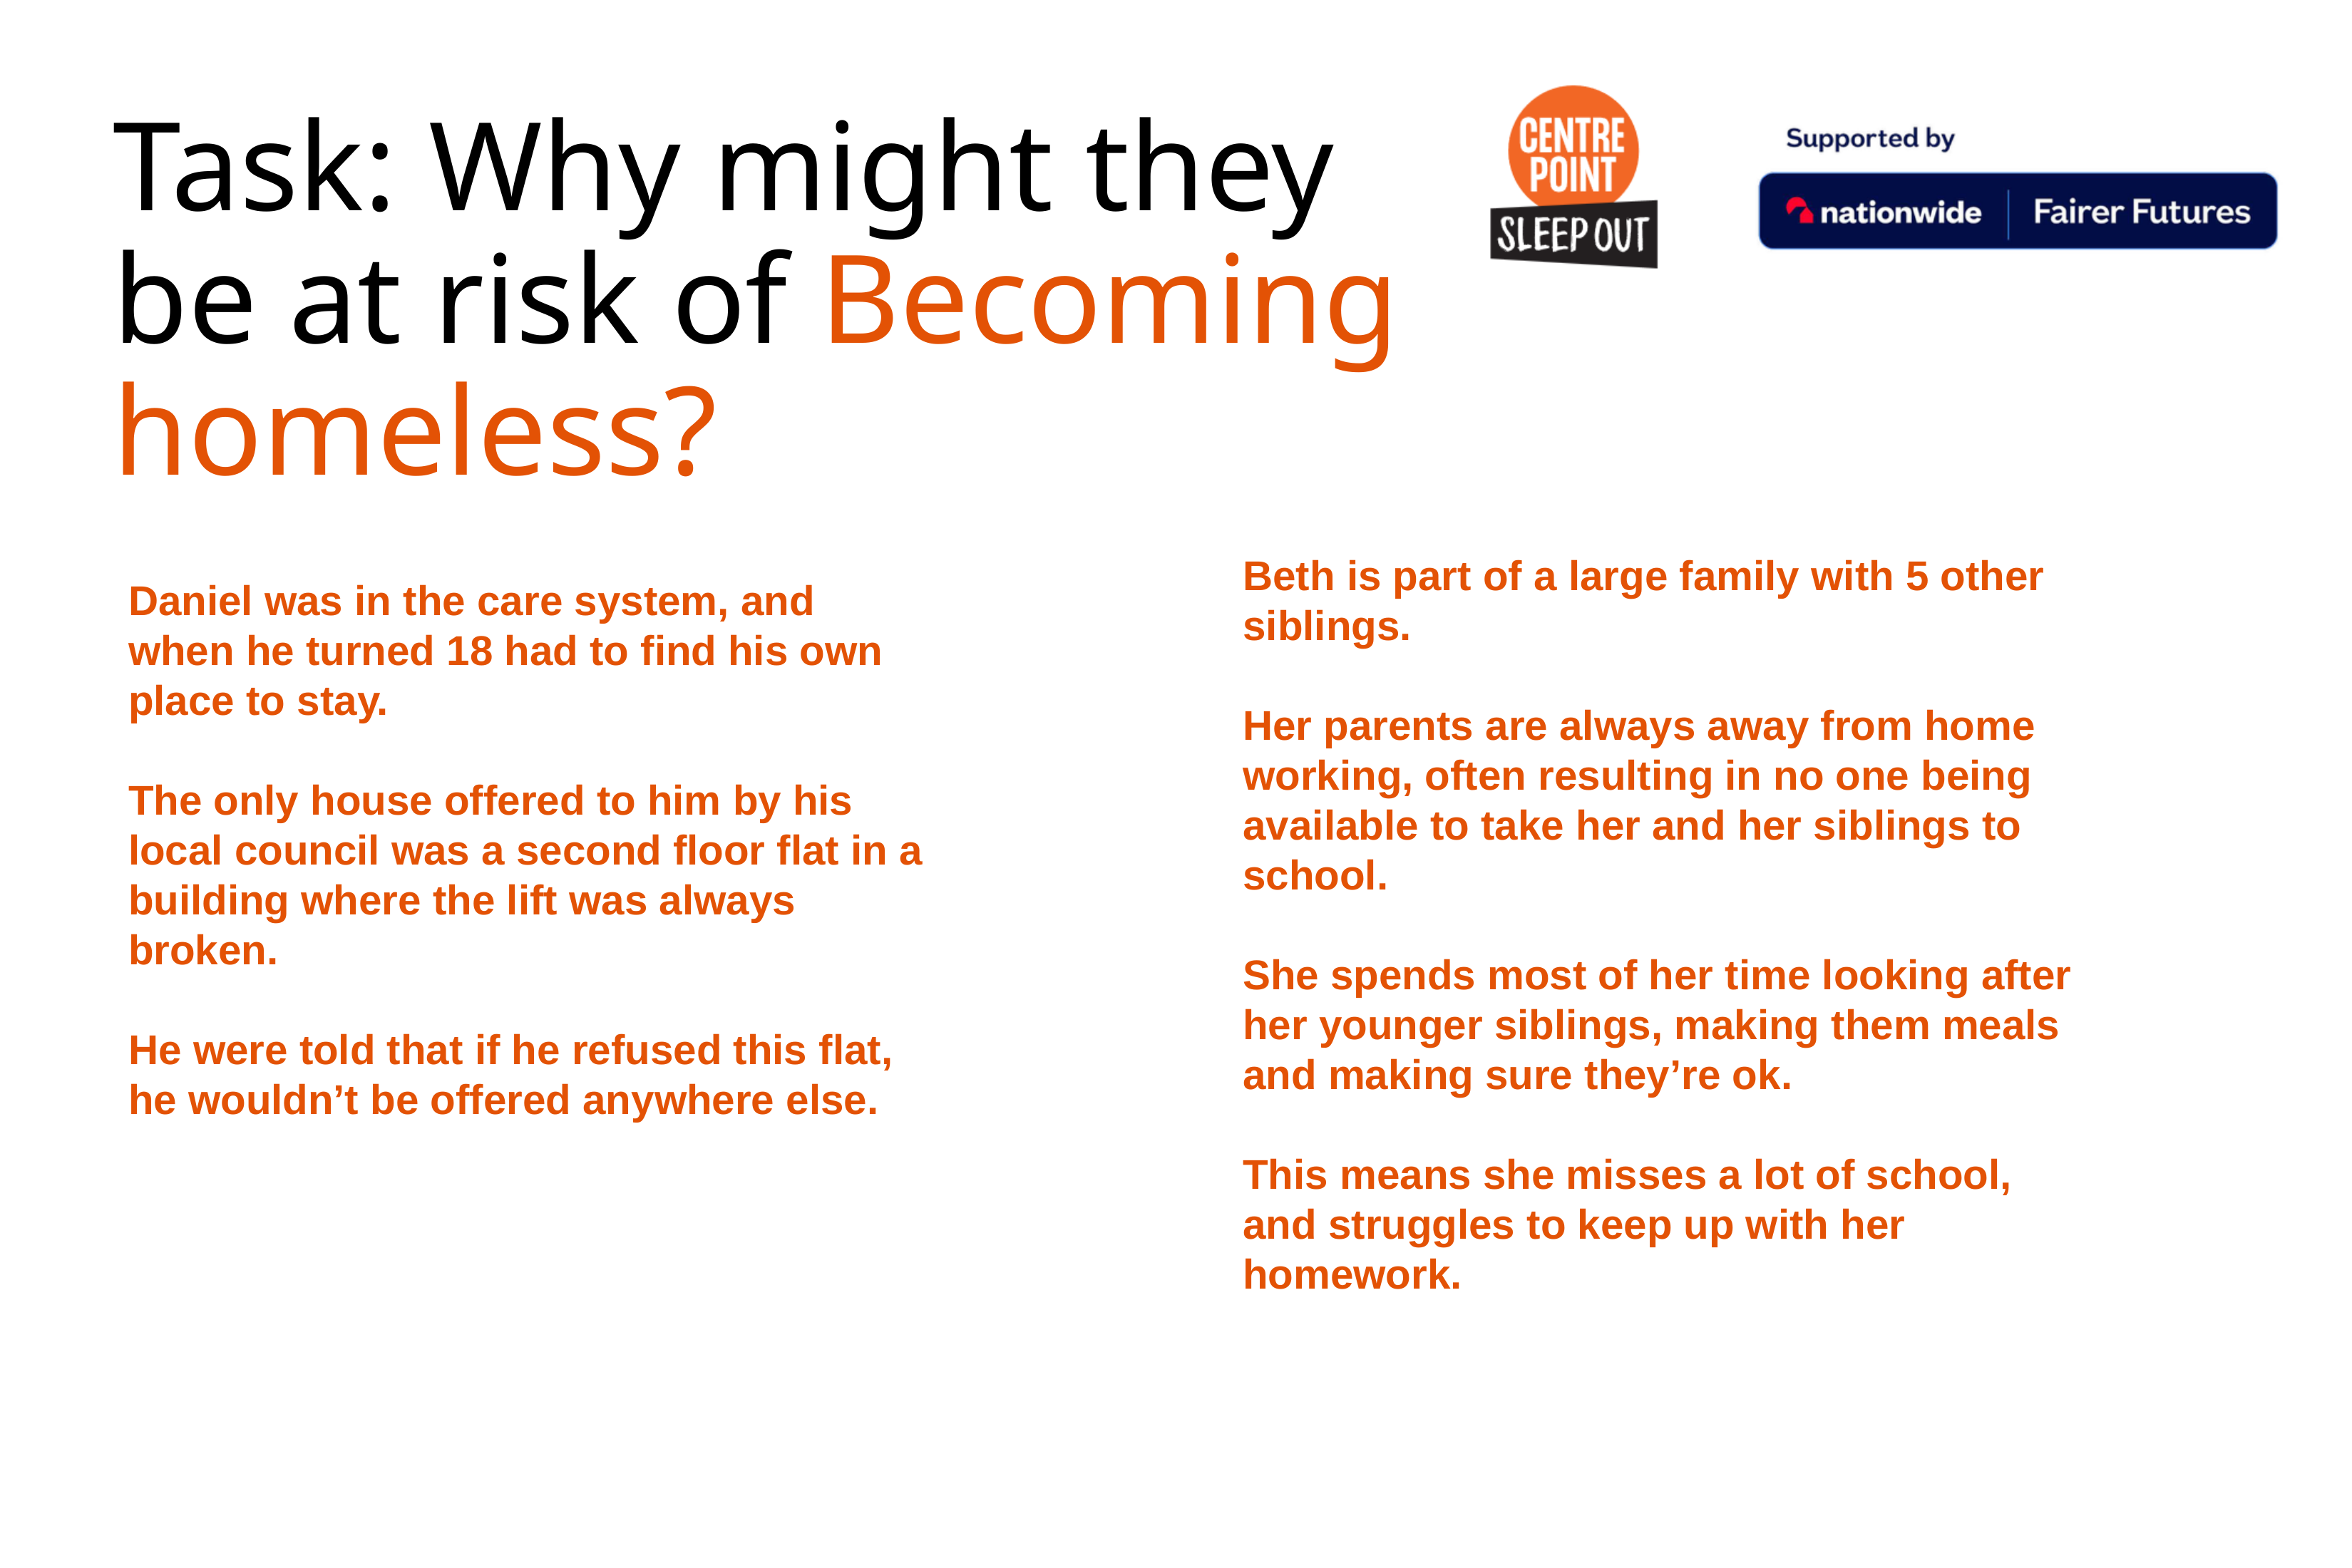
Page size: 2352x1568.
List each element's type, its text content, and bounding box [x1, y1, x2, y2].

text_box Beth is part of a large family with 5 other siblings. Her parents are always away from home working, often resulting in no one being available to take her and her siblings to school. She spends most of her time looking after her younger siblings, making them meals and making sure they’re ok. This means she misses a lot of school, and struggles to keep up with her homework. [1232, 544, 2107, 1353]
text_box Daniel was in the care system, and when he turned 18 had to find his own place to stay. The only house offered to him by his local council was a second floor flat in a building where the lift was always broken. He were told that if he refused this flat, he wouldn’t be offered anywhere else. [118, 569, 223, 1178]
text_box Daniel was in the care system, and when he turned 18 had to find his own place to stay. The only house offered to him by his local council was a second floor flat in a building where the lift was always broken. He were told that if he refused this flat, he wouldn’t be offered anywhere else. [818, 569, 938, 1178]
picture [223, 543, 818, 1185]
text_box Task: Why might they be at risk of Becoming homeless? [102, 99, 1451, 296]
picture [1175, 516, 1971, 1329]
picture [1451, 68, 2308, 313]
